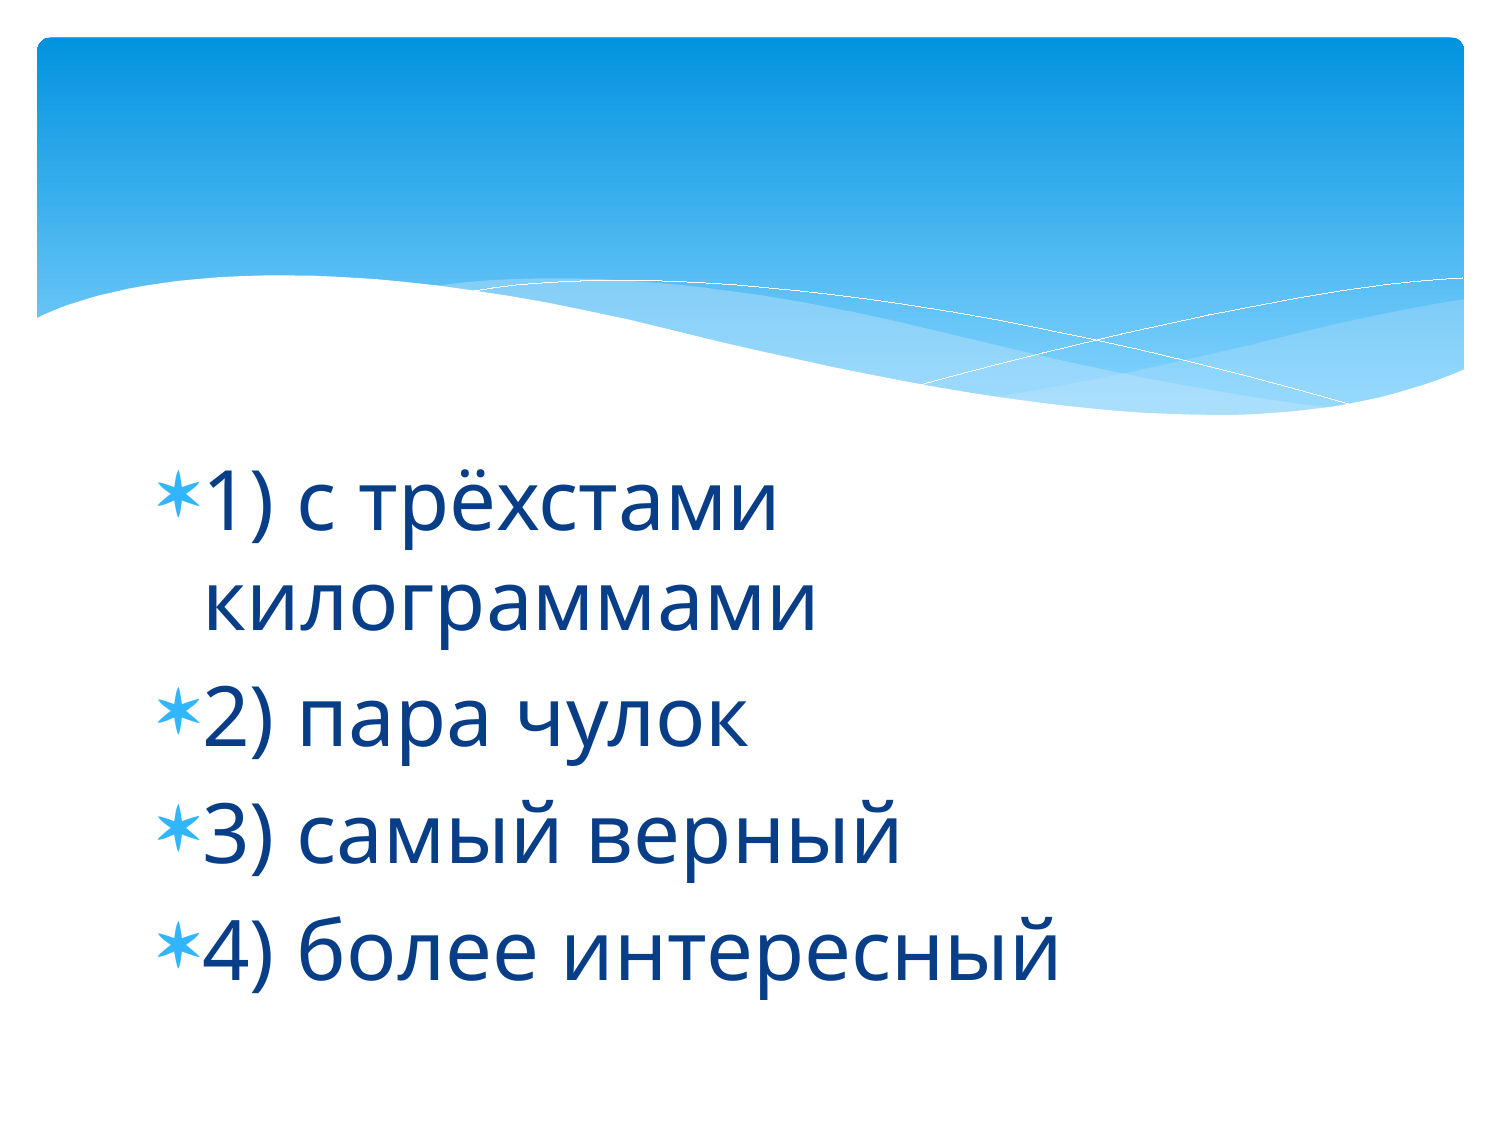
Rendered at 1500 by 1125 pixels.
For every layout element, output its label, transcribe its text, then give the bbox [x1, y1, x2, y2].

list 1) с трёхстами килограммами 2) пара чулок 3) самый верный 4) более интересный [143, 438, 1359, 1005]
